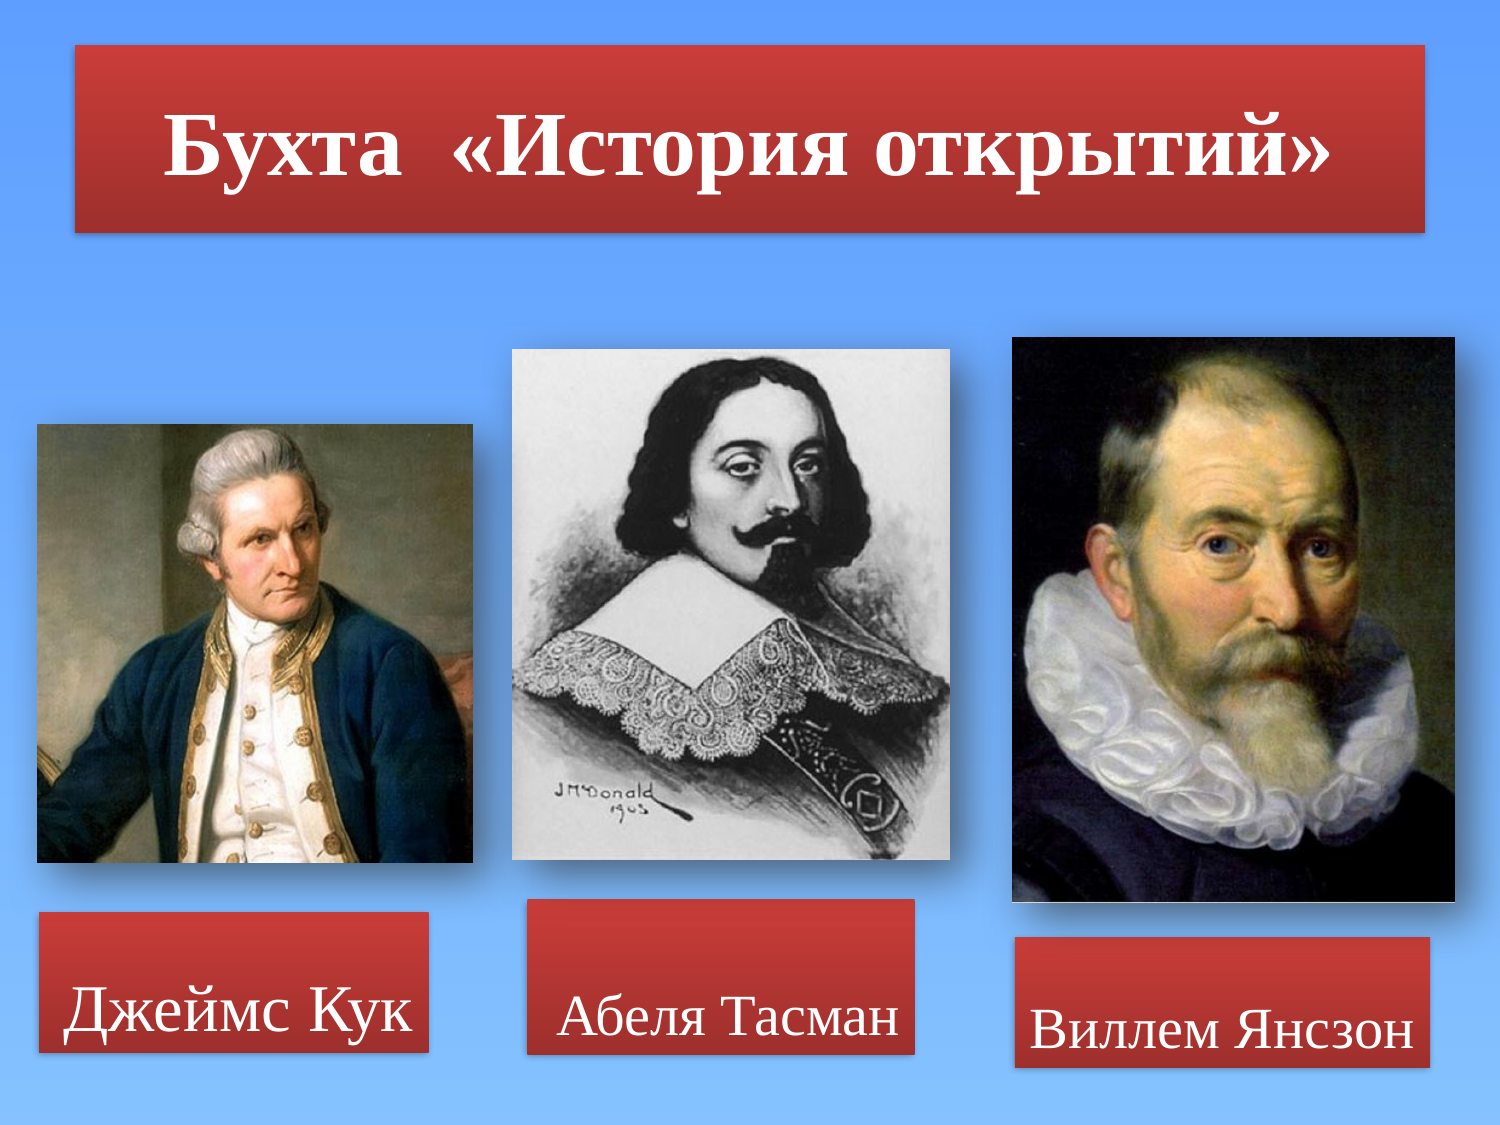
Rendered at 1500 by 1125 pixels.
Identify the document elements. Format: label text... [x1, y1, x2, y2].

text_box Виллем Янсзон [1014, 937, 1431, 1068]
picture [1012, 337, 1456, 903]
title Бухта «История открытий» [75, 45, 1425, 233]
text_box Абеля Тасман [527, 904, 915, 1055]
text_box Джеймс Кук [39, 912, 429, 1053]
picture [37, 424, 473, 863]
picture [512, 349, 950, 860]
